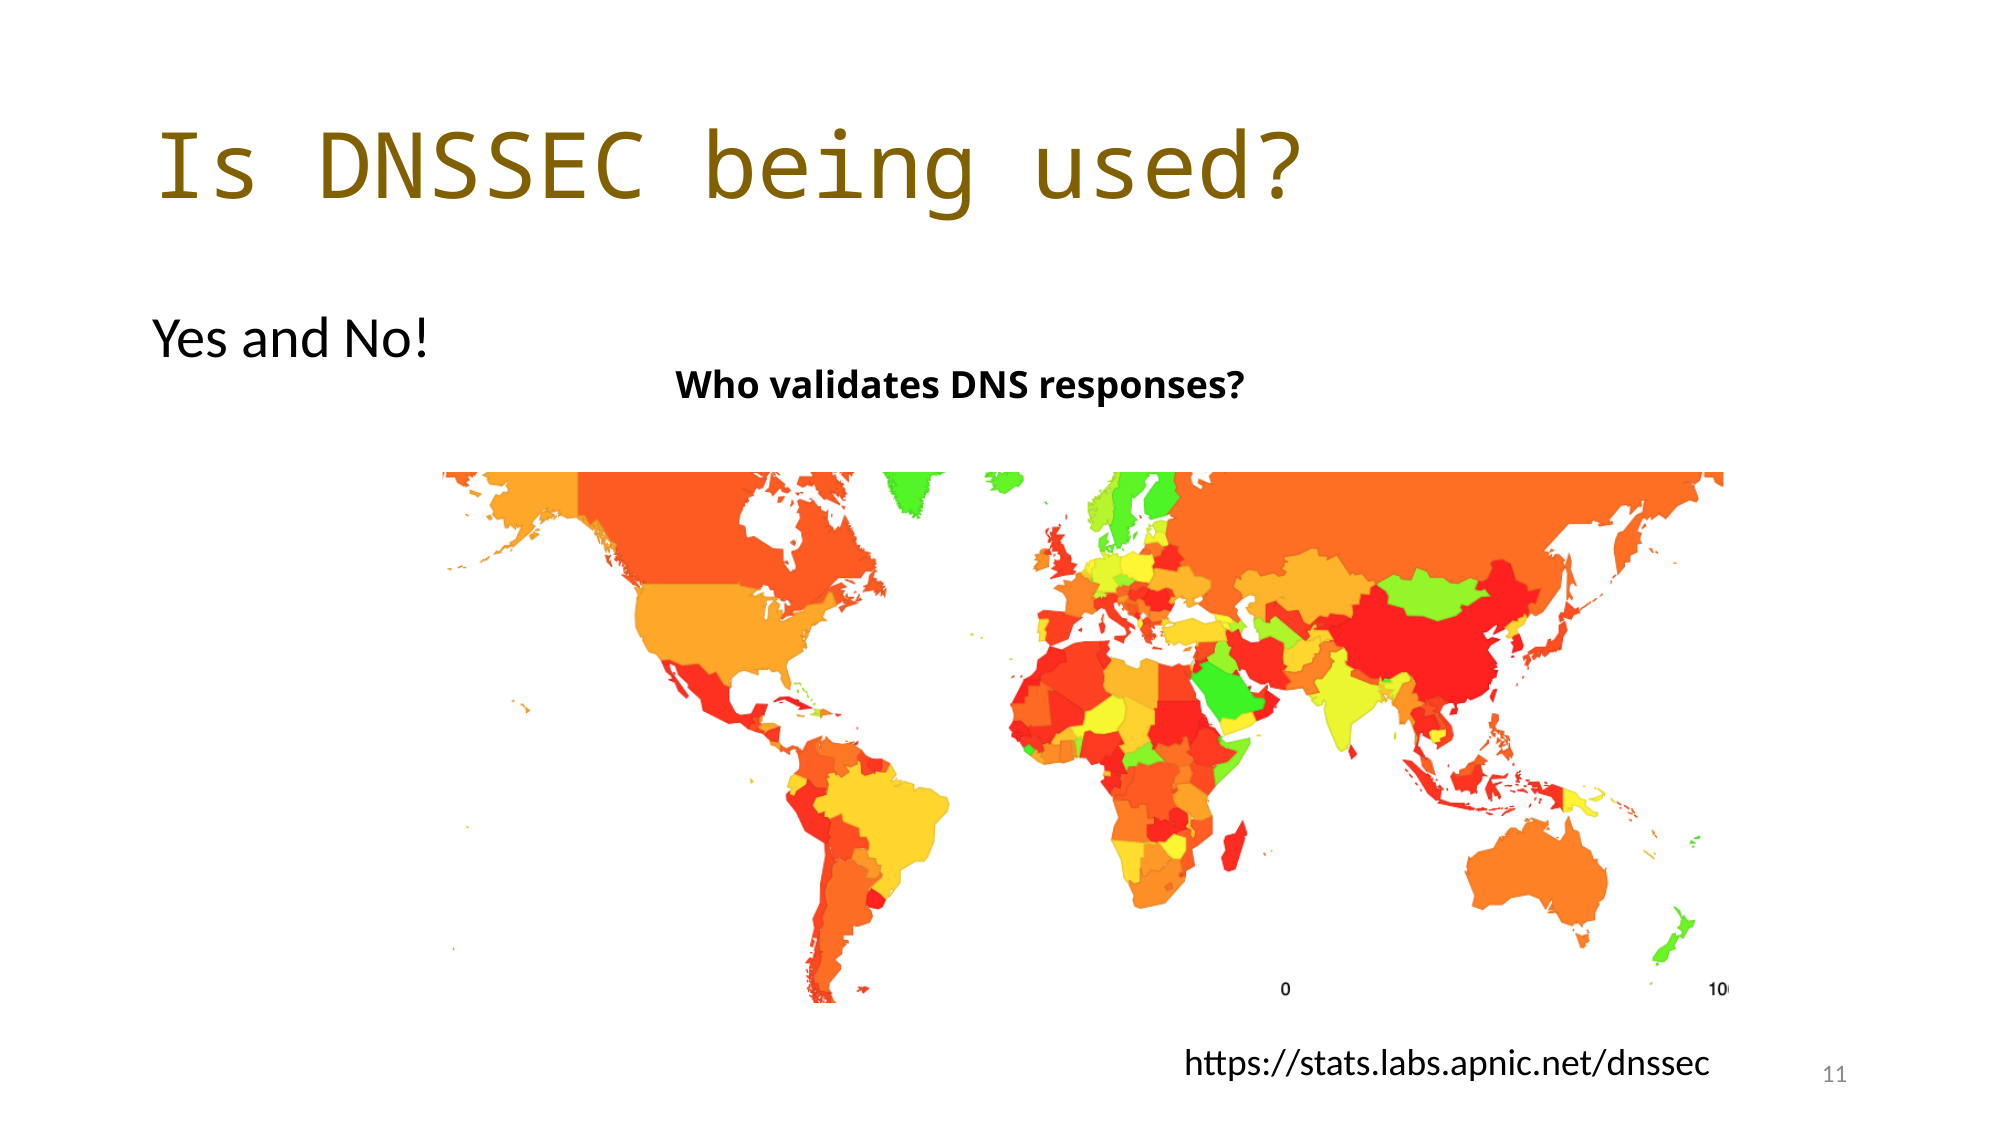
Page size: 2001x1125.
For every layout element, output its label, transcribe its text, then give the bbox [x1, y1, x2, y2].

title Is DNSSEC being used? [137, 59, 1863, 278]
list Yes and No! [137, 299, 1863, 1014]
text_box https://stats.labs.apnic.net/dnssec [1169, 1031, 1726, 1091]
picture [442, 472, 1729, 1003]
slide_number 11 [1412, 1042, 1863, 1103]
text_box Who validates DNS responses? [660, 353, 1261, 413]
